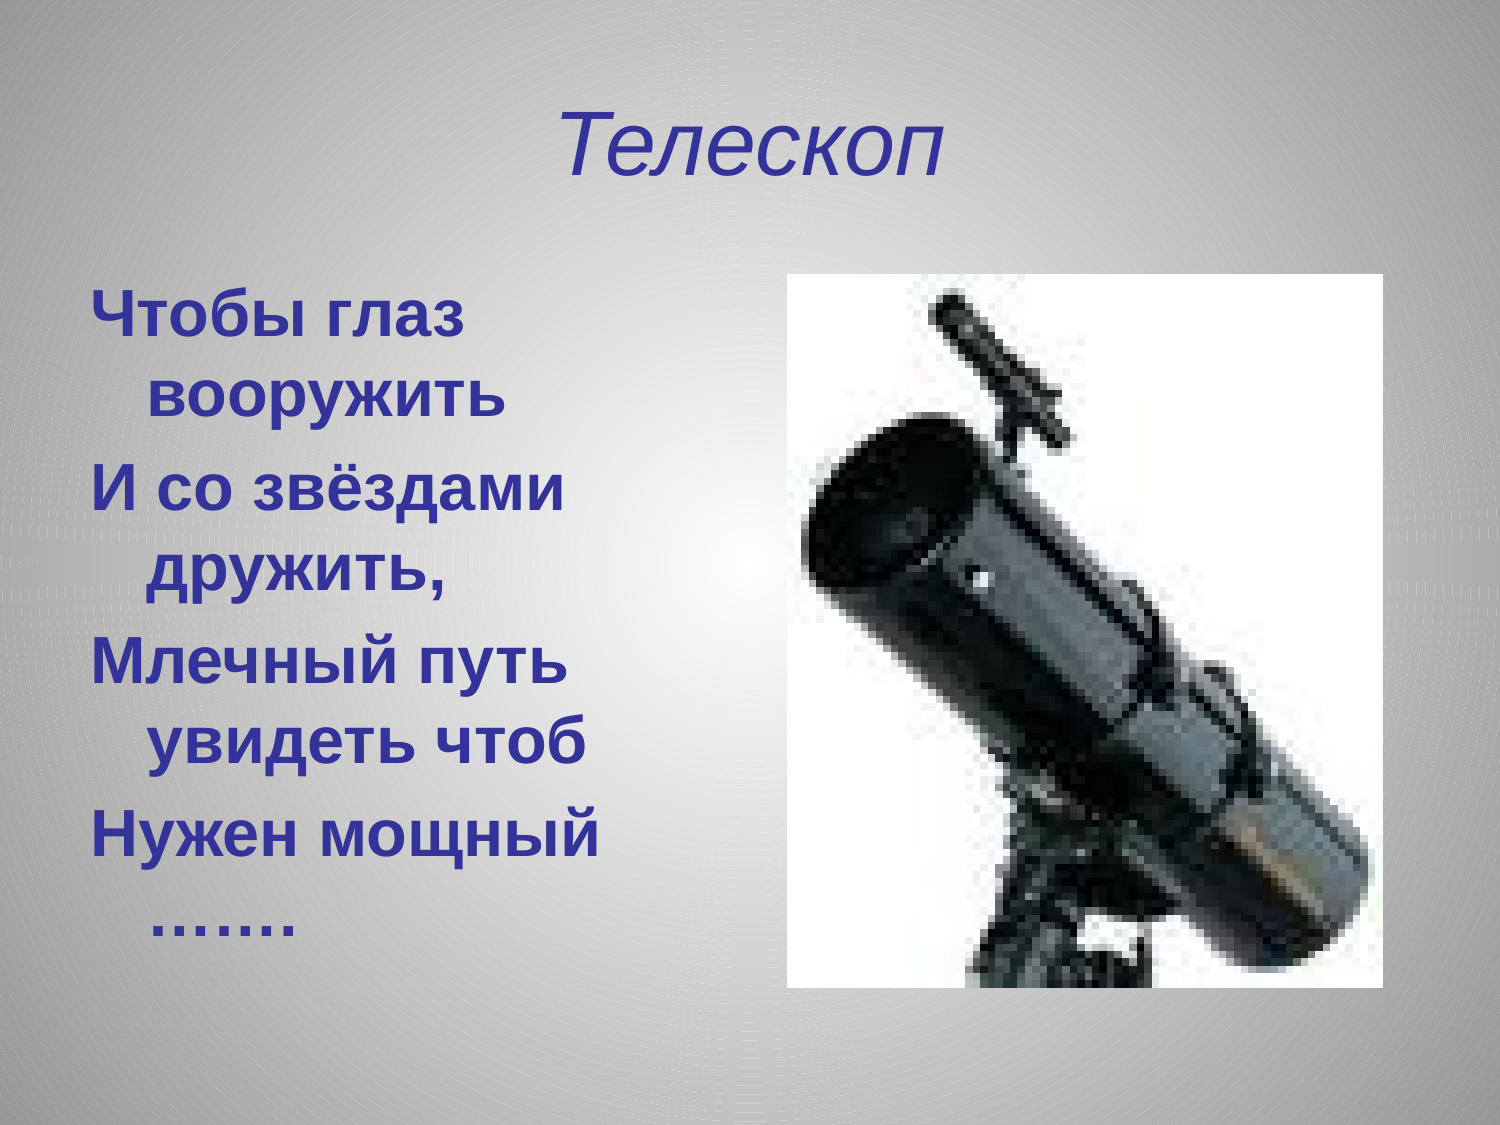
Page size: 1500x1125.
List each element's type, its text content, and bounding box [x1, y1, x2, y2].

list Чтобы глаз вооружить И со звёздами дружить, Млечный путь увидеть чтоб Нужен мощный ……. [74, 262, 788, 901]
title Телескоп [74, 44, 1426, 233]
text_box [787, 274, 1384, 988]
